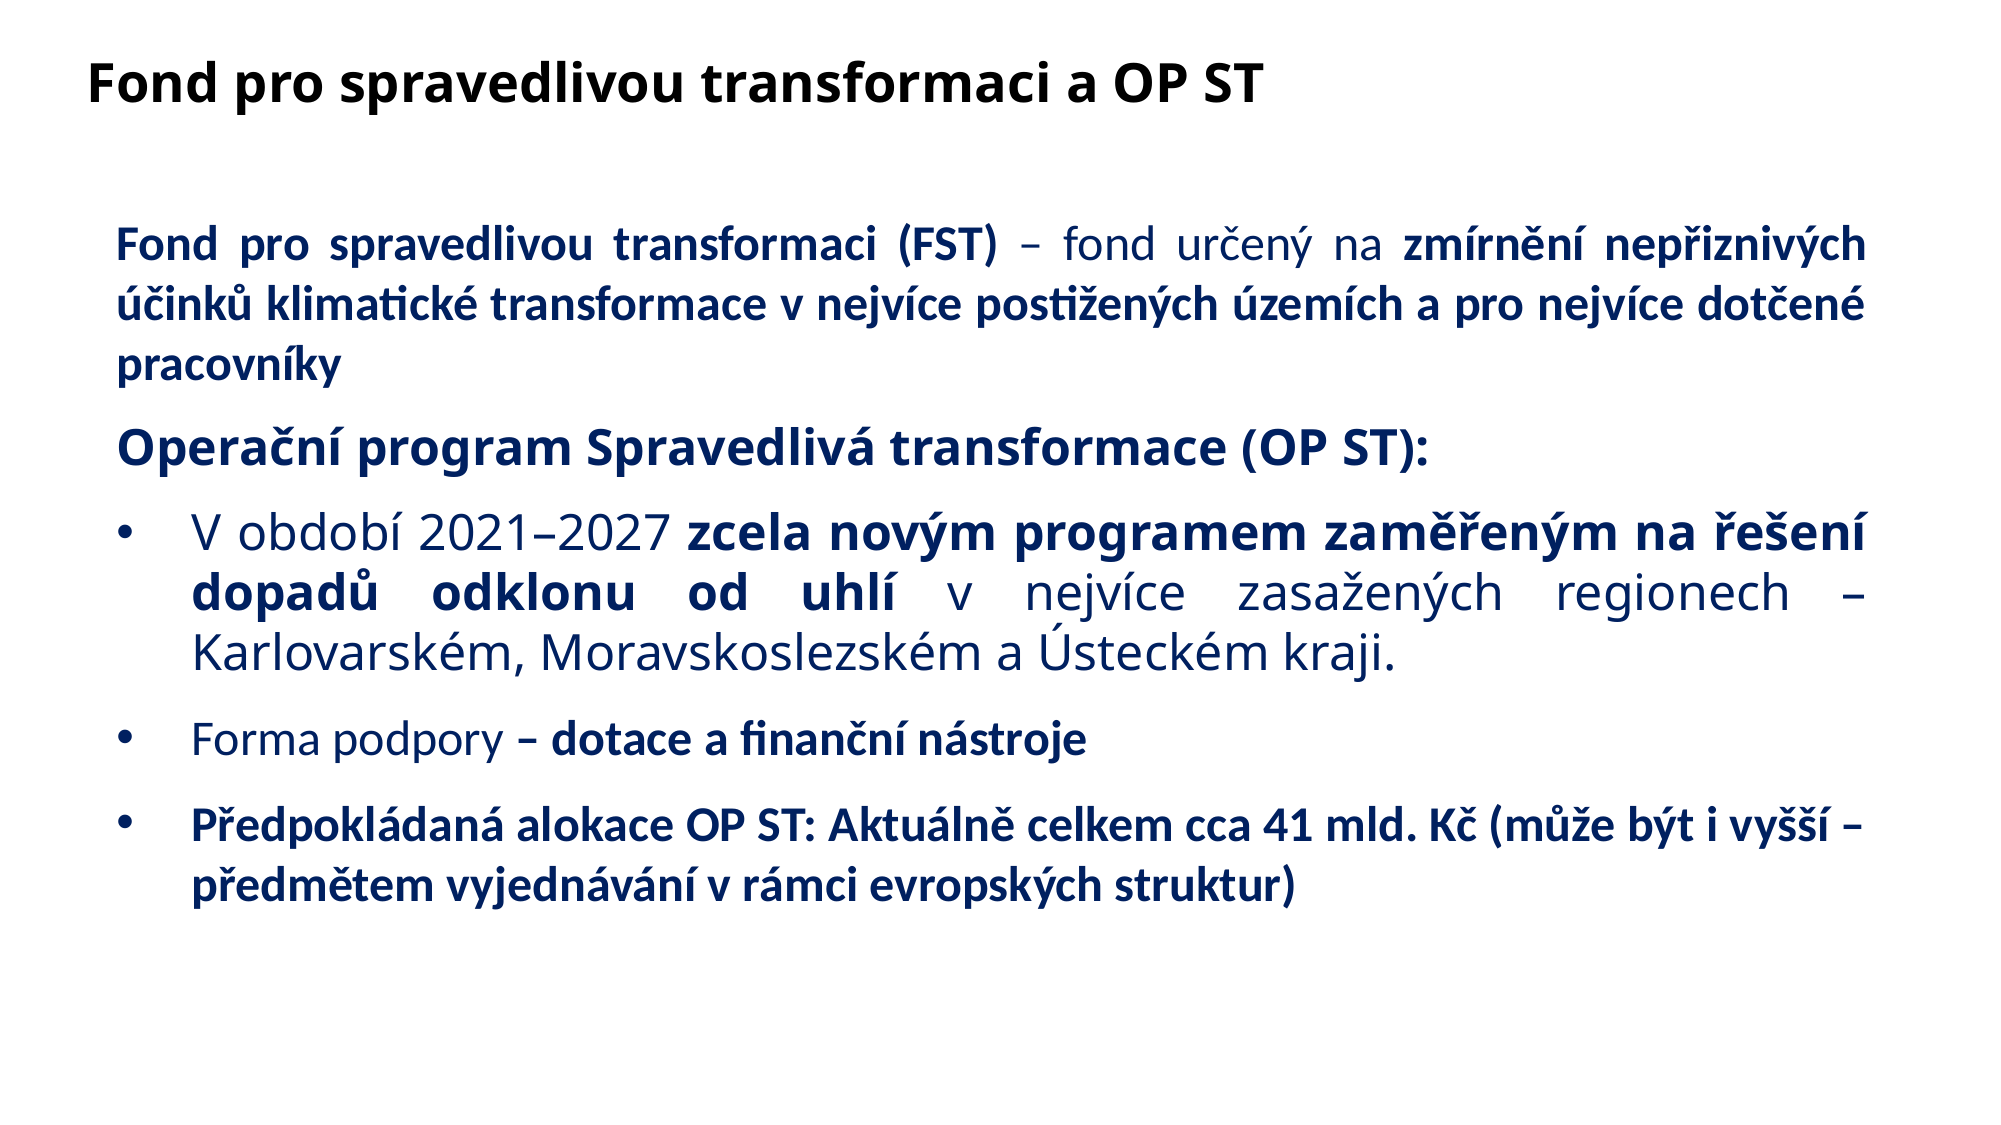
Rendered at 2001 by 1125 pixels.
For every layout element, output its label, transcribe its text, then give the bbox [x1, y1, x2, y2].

title Fond pro spravedlivou transformaci a OP ST [86, 48, 1914, 107]
text_box Fond pro spravedlivou transformaci (FST) – fond určený na zmírnění nepřiznivých účinků klimatické transformace v nejvíce postižených územích a pro nejvíce dotčené pracovníky Operační program Spravedlivá transformace (OP ST): V období 2021–2027 zcela novým programem zaměřeným na řešení dopadů odklonu od uhlí v nejvíce zasažených regionech – Karlovarském, Moravskoslezském a Ústeckém kraji. Forma podpory – dotace a finanční nástroje Předpokládaná alokace OP ST: Aktuálně celkem cca 41 mld. Kč (může být i vyšší – předmětem vyjednávání v rámci evropských struktur) [0, 203, 1883, 1004]
